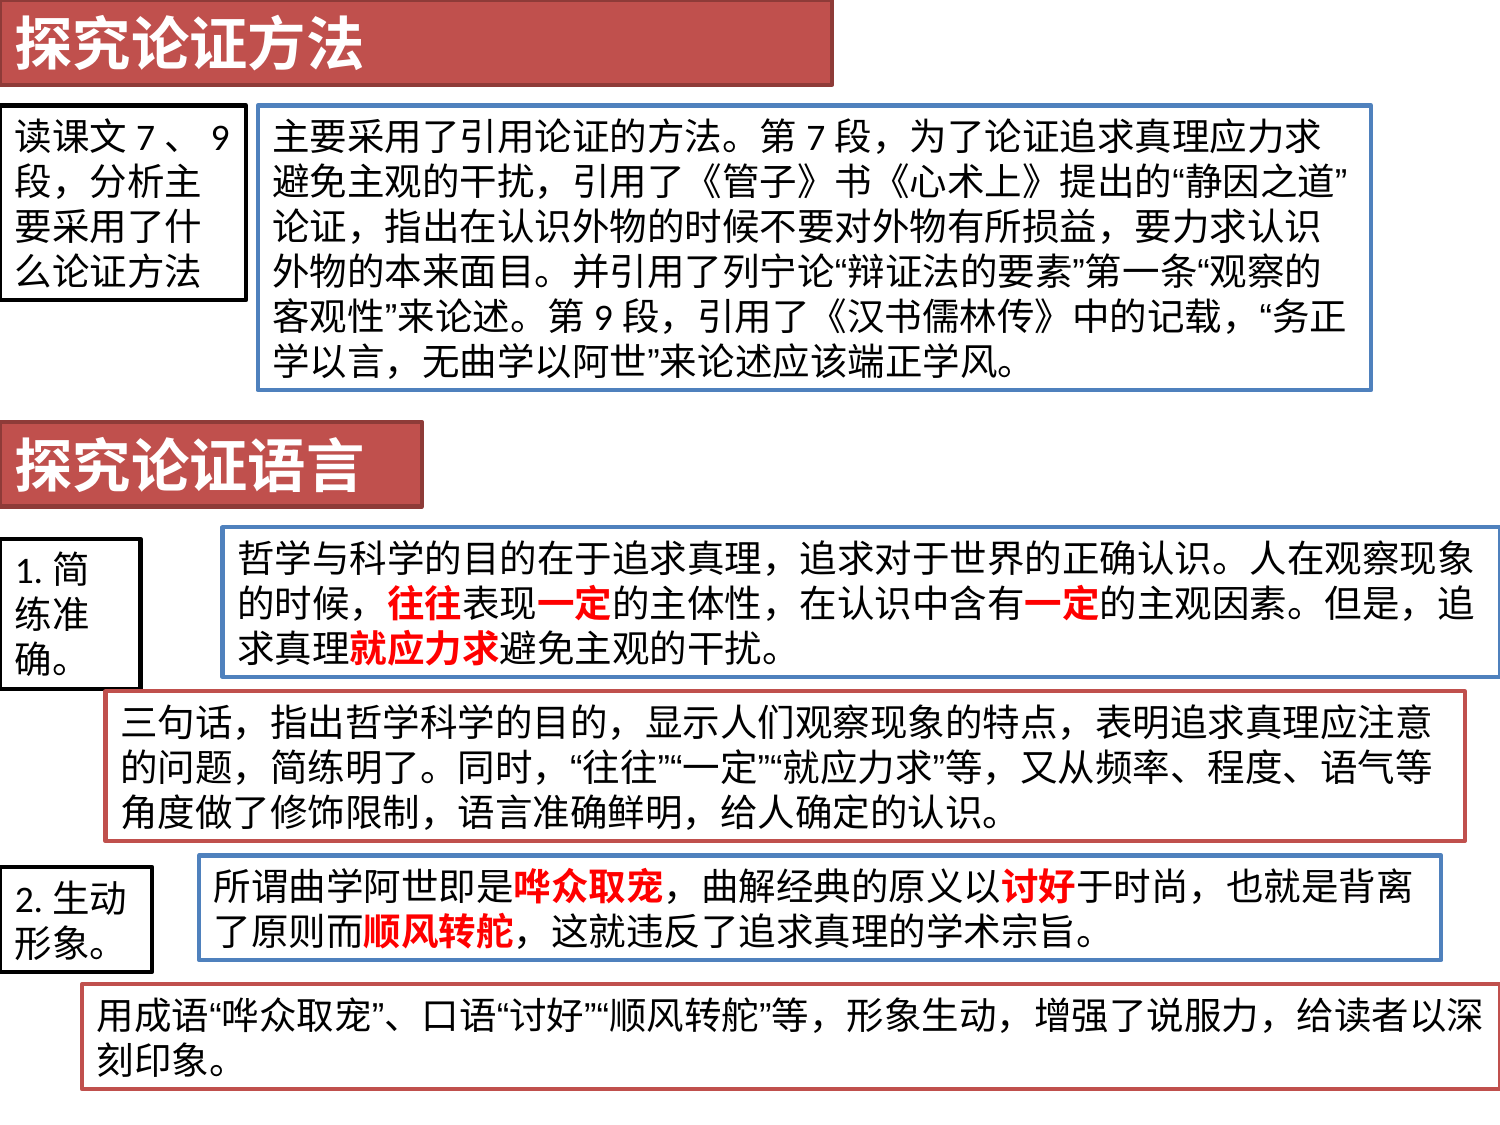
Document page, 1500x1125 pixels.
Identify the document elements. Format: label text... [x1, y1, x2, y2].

text_box 探究论证语言 [0, 420, 424, 509]
text_box 三句话，指出哲学科学的目的，显示人们观察现象的特点，表明追求真理应注意的问题，简练明了。同时，“往往”“一定”“就应力求”等，又从频率、程度、语气等角度做了修饰限制，语言准确鲜明，给人确定的认识。 [103, 689, 1467, 843]
text_box 哲学与科学的目的在于追求真理，追求对于世界的正确认识。人在观察现象的时候，往往表现一定的主体性，在认识中含有一定的主观因素。但是，追求真理就应力求避免主观的干扰。 [220, 525, 1500, 679]
text_box 2.生动形象。 [0, 865, 154, 974]
text_box 读课文7、9段，分析主要采用了什么论证方法 [0, 103, 248, 302]
text_box 探究论证方法 [0, 0, 834, 87]
text_box 所谓曲学阿世即是哗众取宠，曲解经典的原义以讨好于时尚，也就是背离了原则而顺风转舵，这就违反了追求真理的学术宗旨。 [197, 853, 1443, 962]
text_box 1.简练准确。 [0, 537, 143, 691]
text_box 用成语“哗众取宠”、口语“讨好”“顺风转舵”等，形象生动，增强了说服力，给读者以深刻印象。 [80, 982, 1500, 1091]
text_box 主要采用了引用论证的方法。第7段，为了论证追求真理应力求避免主观的干扰，引用了《管子》书《心术上》提出的“静因之道”论证，指出在认识外物的时候不要对外物有所损益，要力求认识外物的本来面目。并引用了列宁论“辩证法的要素”第一条“观察的客观性”来论述。第9段，引用了《汉书儒林传》中的记载，“务正学以言，无曲学以阿世”来论述应该端正学风。 [256, 103, 1373, 392]
